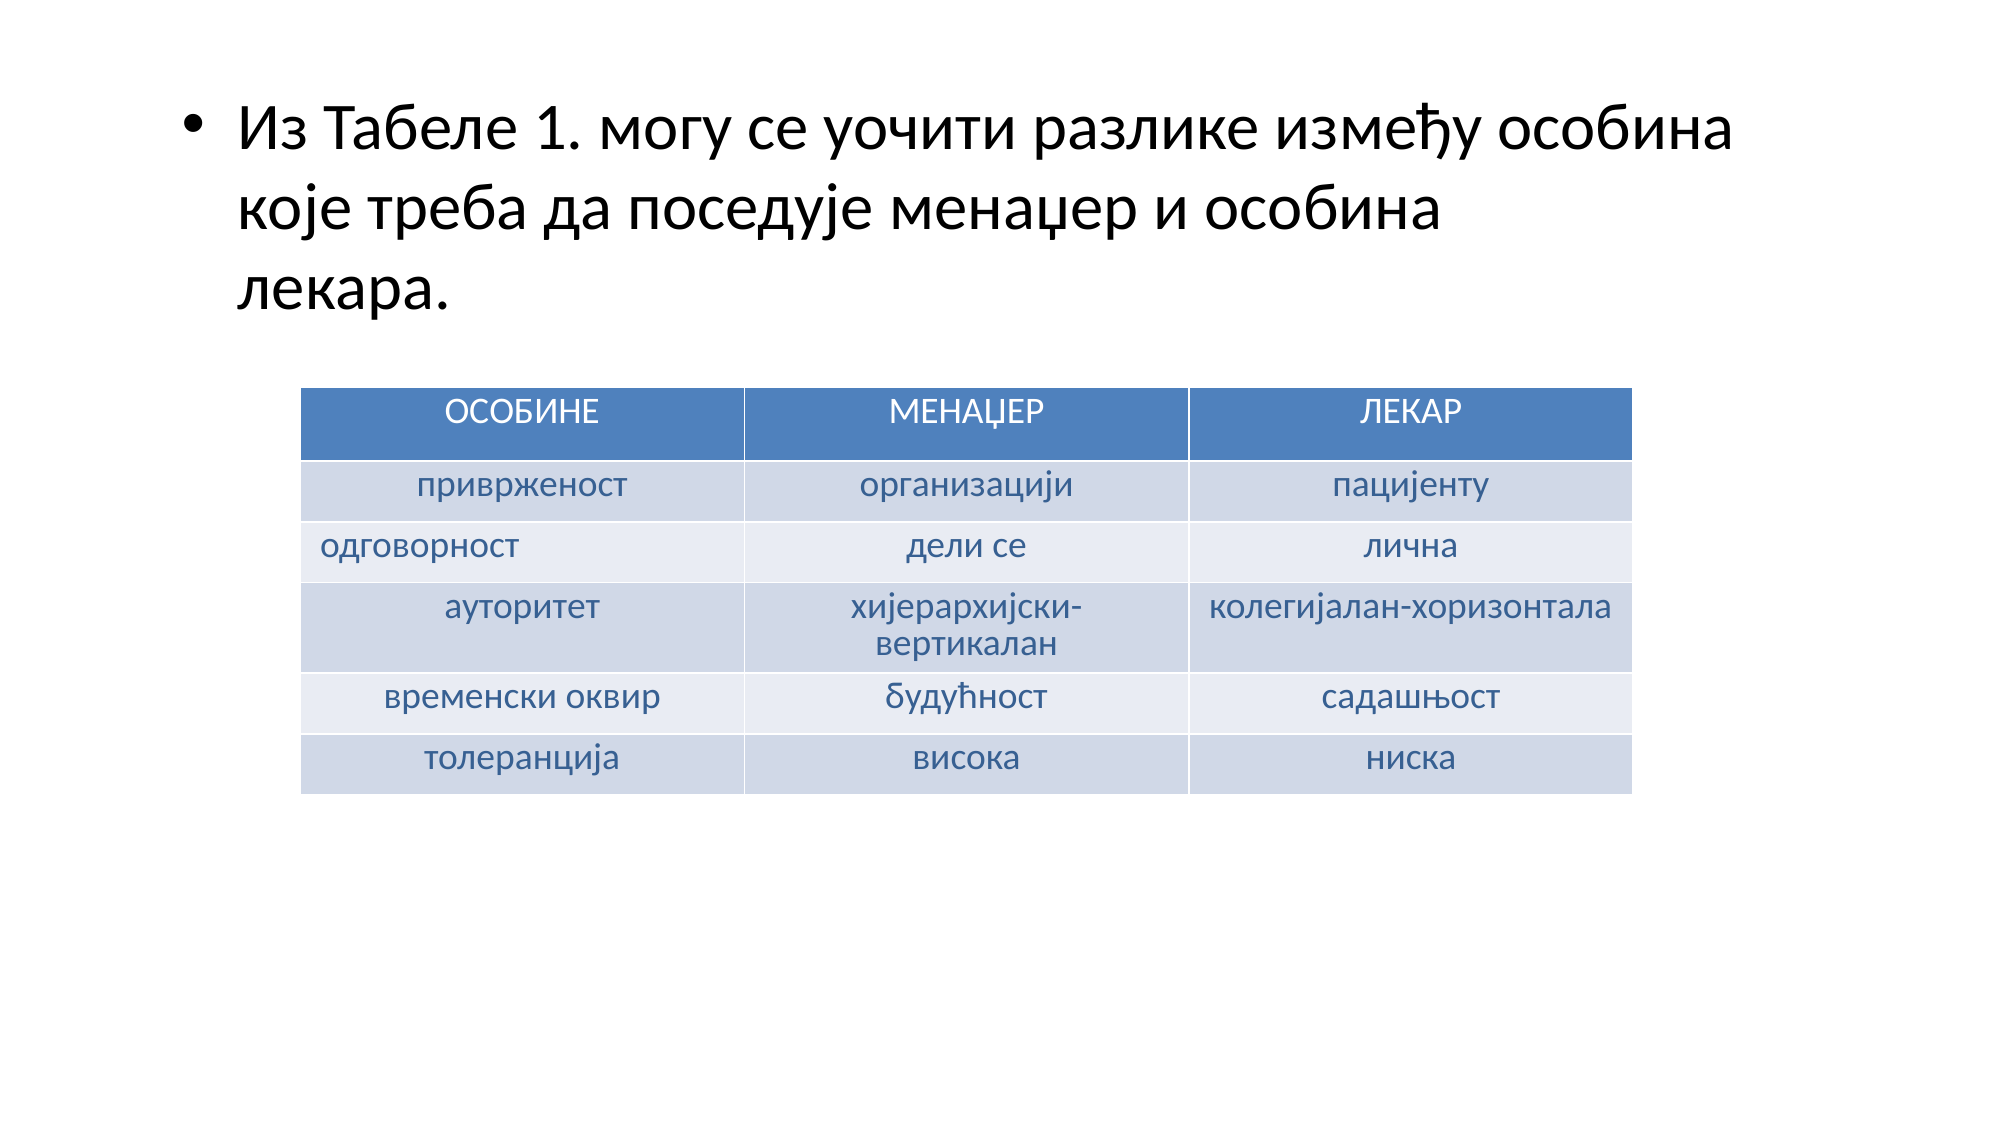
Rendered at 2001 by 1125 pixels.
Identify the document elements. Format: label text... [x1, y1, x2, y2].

table_cell приврженост [301, 462, 744, 521]
list Из Табеле 1. могу се уочити разлике између особина које треба да поседује менаџер и особина лекара. [166, 75, 1834, 1050]
table_header ОСОБИНЕ [301, 388, 744, 460]
table_cell лична [1190, 523, 1632, 582]
table_cell висока [745, 735, 1188, 794]
table_cell садашњост [1190, 674, 1632, 733]
table_cell хијерархијски-вертикалан [745, 583, 1188, 672]
table_cell организацији [745, 462, 1188, 521]
table_cell одговорност [301, 523, 744, 582]
table_cell временски оквир [301, 674, 744, 733]
table_cell колегијалан-хоризонтала [1190, 583, 1632, 672]
table_header МЕНАЏЕР [745, 388, 1188, 460]
table_cell пацијенту [1190, 462, 1632, 521]
table_cell дели се [745, 523, 1188, 582]
table_cell ауторитет [301, 583, 744, 672]
table_header ЛЕКАР [1190, 388, 1632, 460]
table_cell ниска [1190, 735, 1632, 794]
table_cell будућност [745, 674, 1188, 733]
table_cell толеранција [301, 735, 744, 794]
